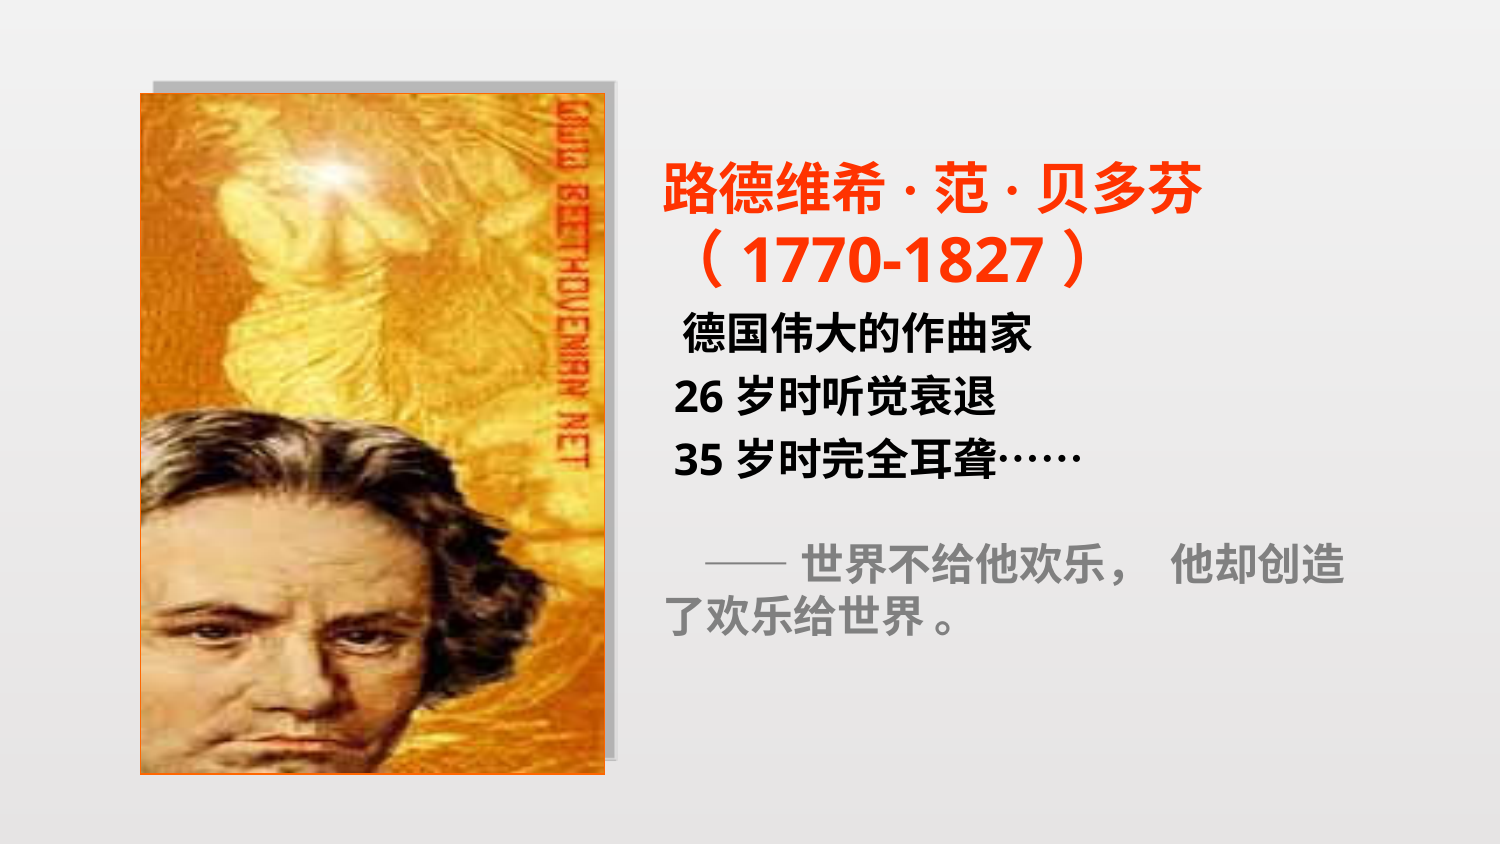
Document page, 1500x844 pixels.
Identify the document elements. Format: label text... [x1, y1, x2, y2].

text_box 路德维希·范·贝多芬 （1770-1827） 德国伟大的作曲家 26岁时听觉衰退 35岁时完全耳聋…… ——世界不给他欢乐， 他却创造了欢乐给世界 。 [651, 147, 1377, 648]
picture [141, 94, 604, 774]
